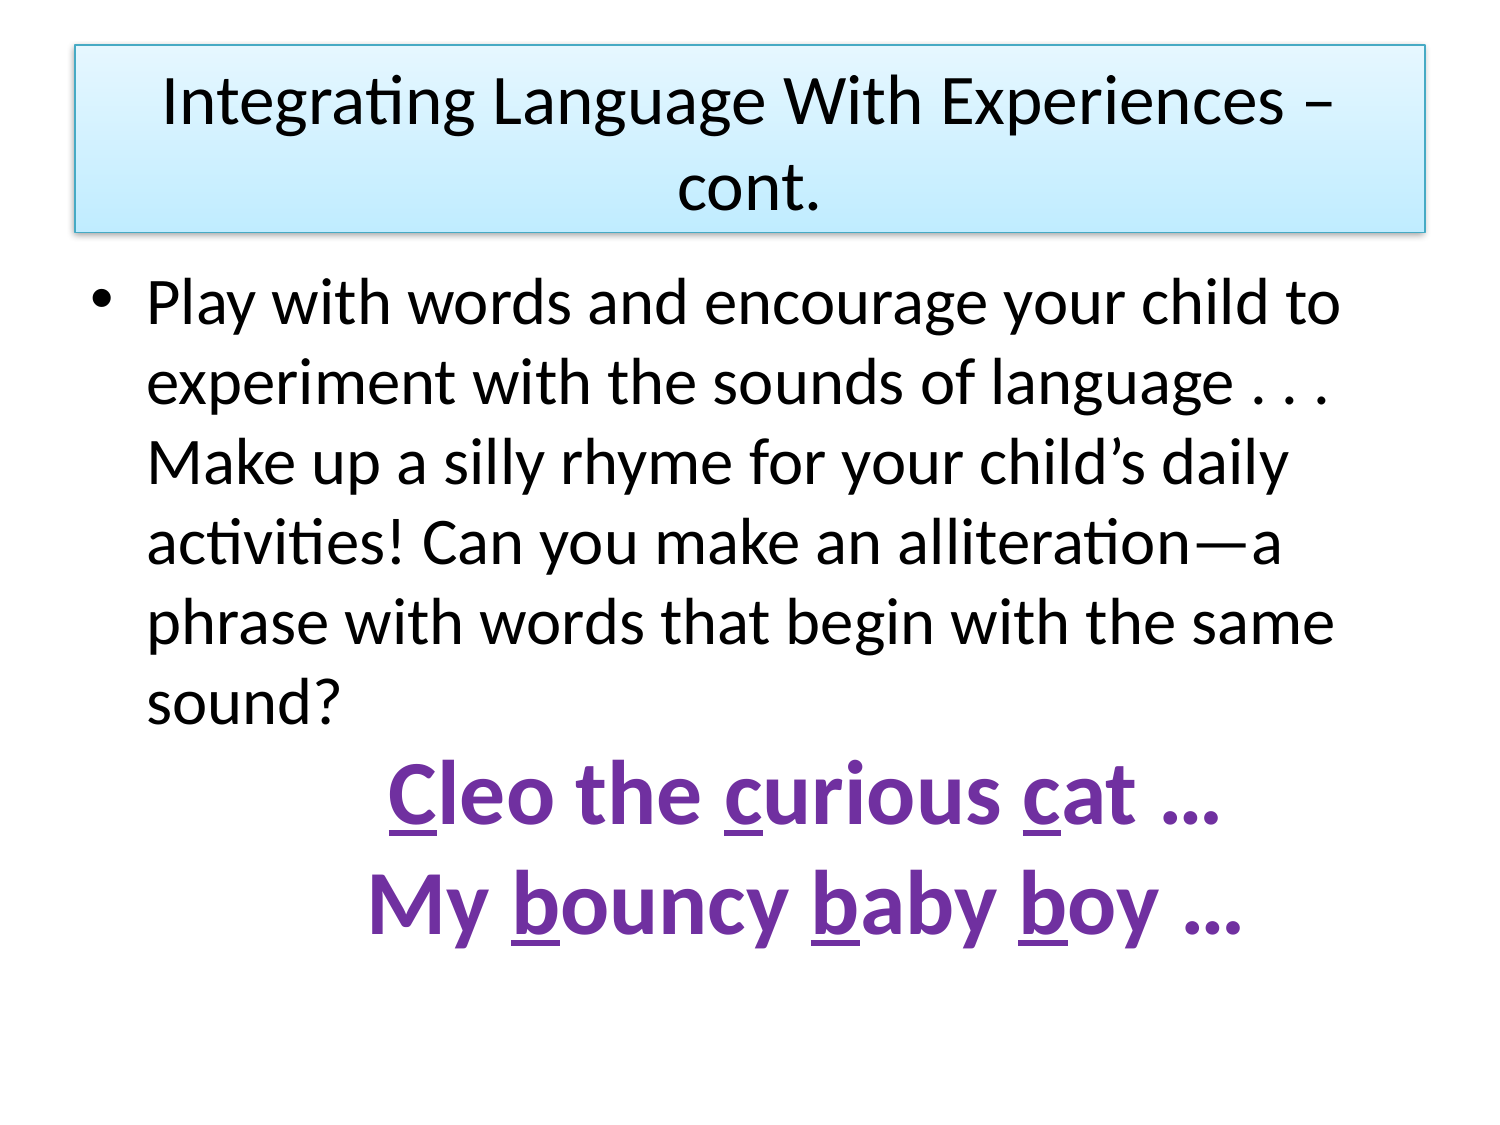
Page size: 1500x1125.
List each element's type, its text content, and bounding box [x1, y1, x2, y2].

list Play with words and encourage your child to experiment with the sounds of language . . . Make up a silly rhyme for your child’s daily activities! Can you make an alliteration—a phrase with words that begin with the same sound? [75, 249, 1463, 1088]
title Integrating Language With Experiences – cont. [74, 44, 1426, 233]
text_box Cleo the curious cat … My bouncy baby boy … [312, 724, 1300, 960]
